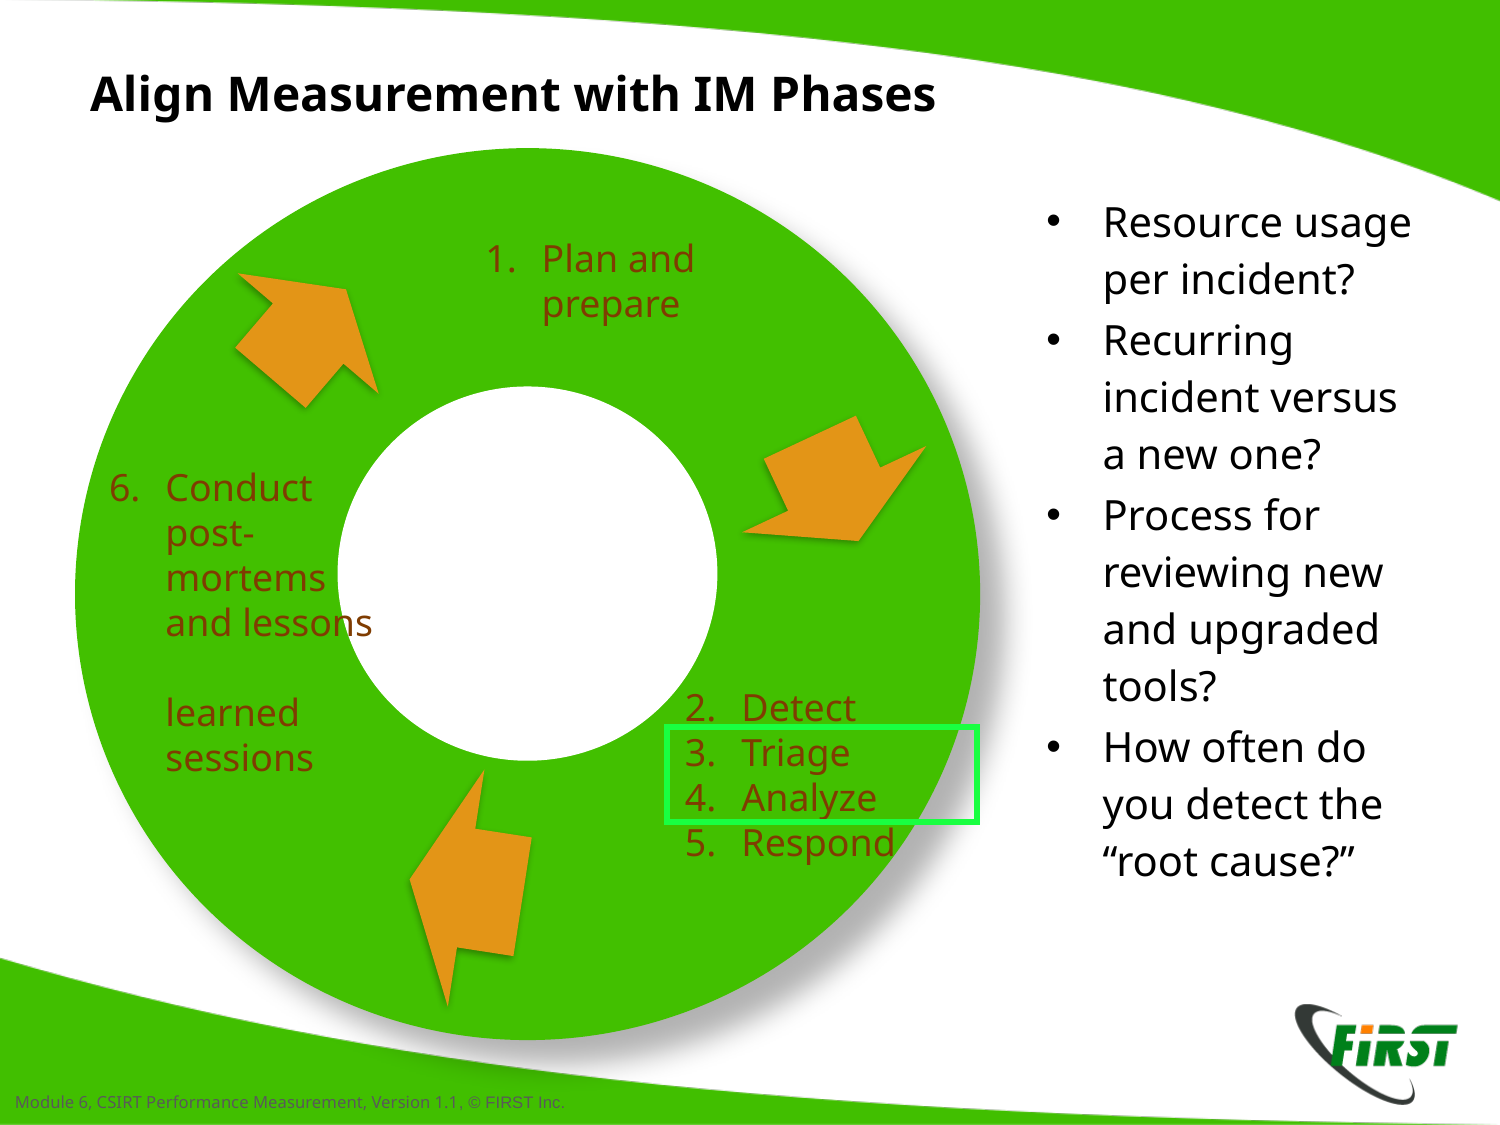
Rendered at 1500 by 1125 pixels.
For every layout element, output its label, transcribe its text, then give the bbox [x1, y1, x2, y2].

text_box Resource usage per incident? Recurring incident versus a new one? Process for reviewing new and upgraded tools? How often do you detect the “root cause?” [974, 181, 1455, 1053]
title Align Measurement with IM Phases [75, 62, 1425, 130]
picture [0, 0, 1500, 1125]
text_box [74, 148, 981, 1041]
